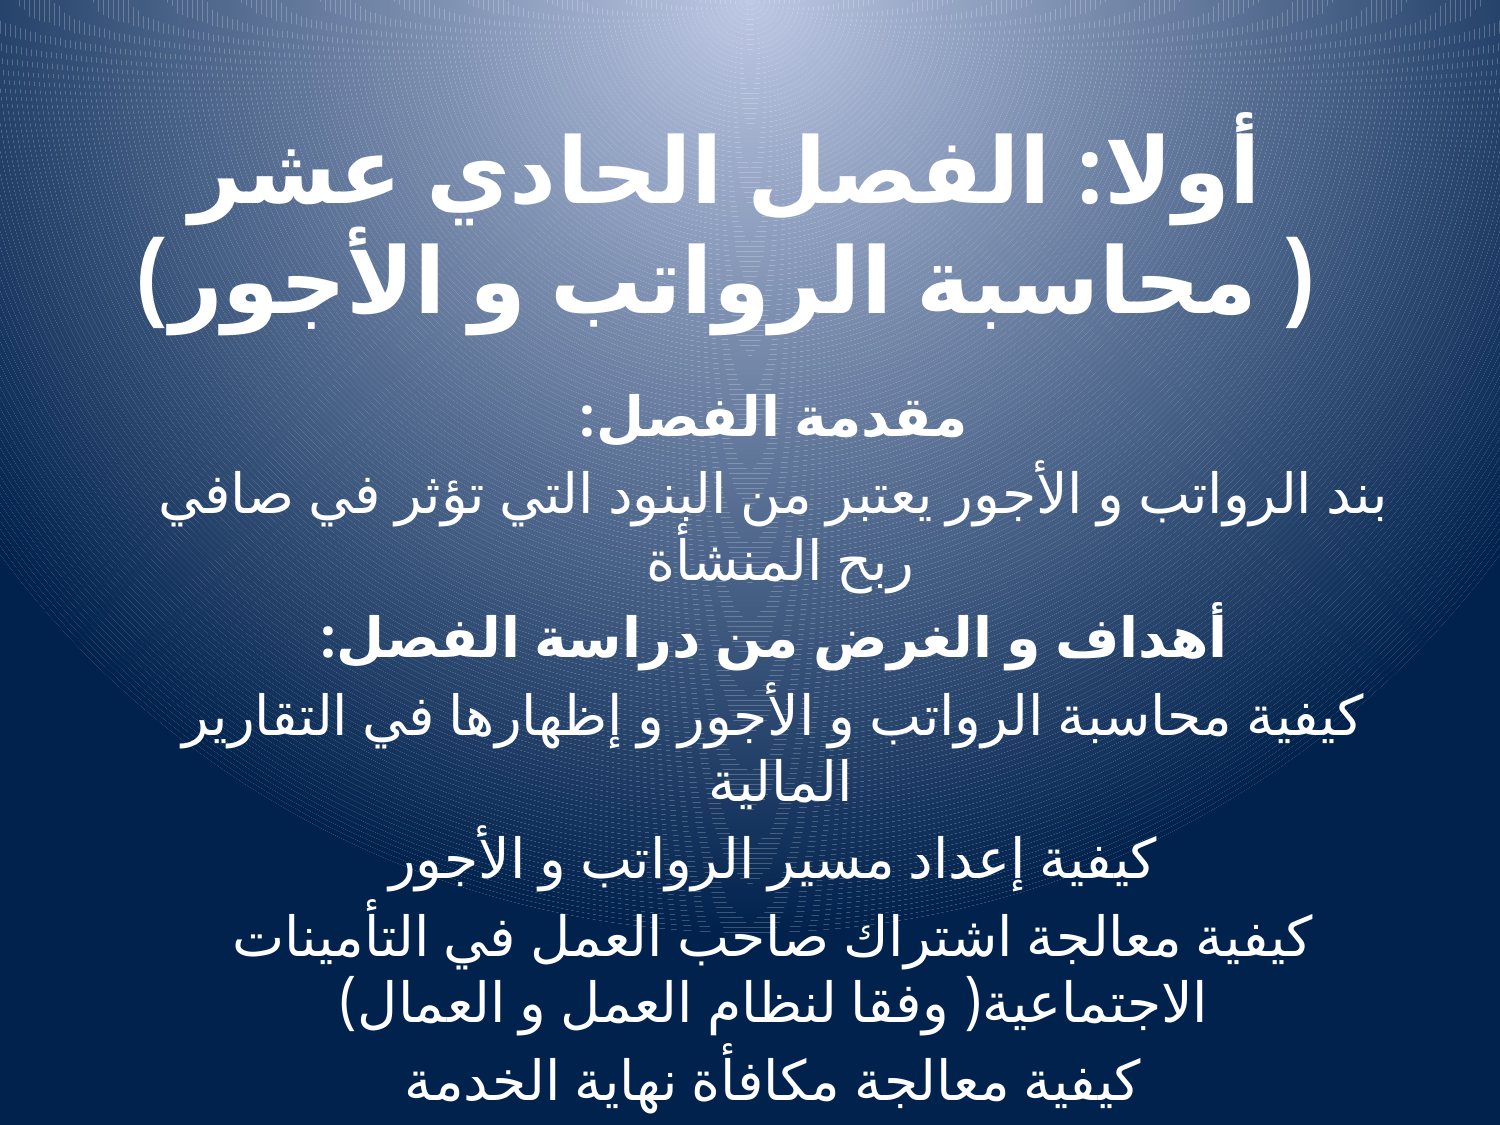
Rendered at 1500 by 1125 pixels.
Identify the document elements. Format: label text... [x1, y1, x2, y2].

title أولا: الفصل الحادي عشر ( محاسبة الرواتب و الأجور) [88, 101, 1364, 343]
subtitle مقدمة الفصل: بند الرواتب و الأجور يعتبر من البنود التي تؤثر في صافي ربح المنشأة أهداف و الغرض من دراسة الفصل: كيفية محاسبة الرواتب و الأجور و إظهارها في التقارير المالية كيفية إعداد مسير الرواتب و الأجور كيفية معالجة اشتراك صاحب العمل في التأمينات الاجتماعية( وفقا لنظام العمل و العمال) كيفية معالجة مكافأة نهاية الخدمة [112, 373, 1436, 1125]
